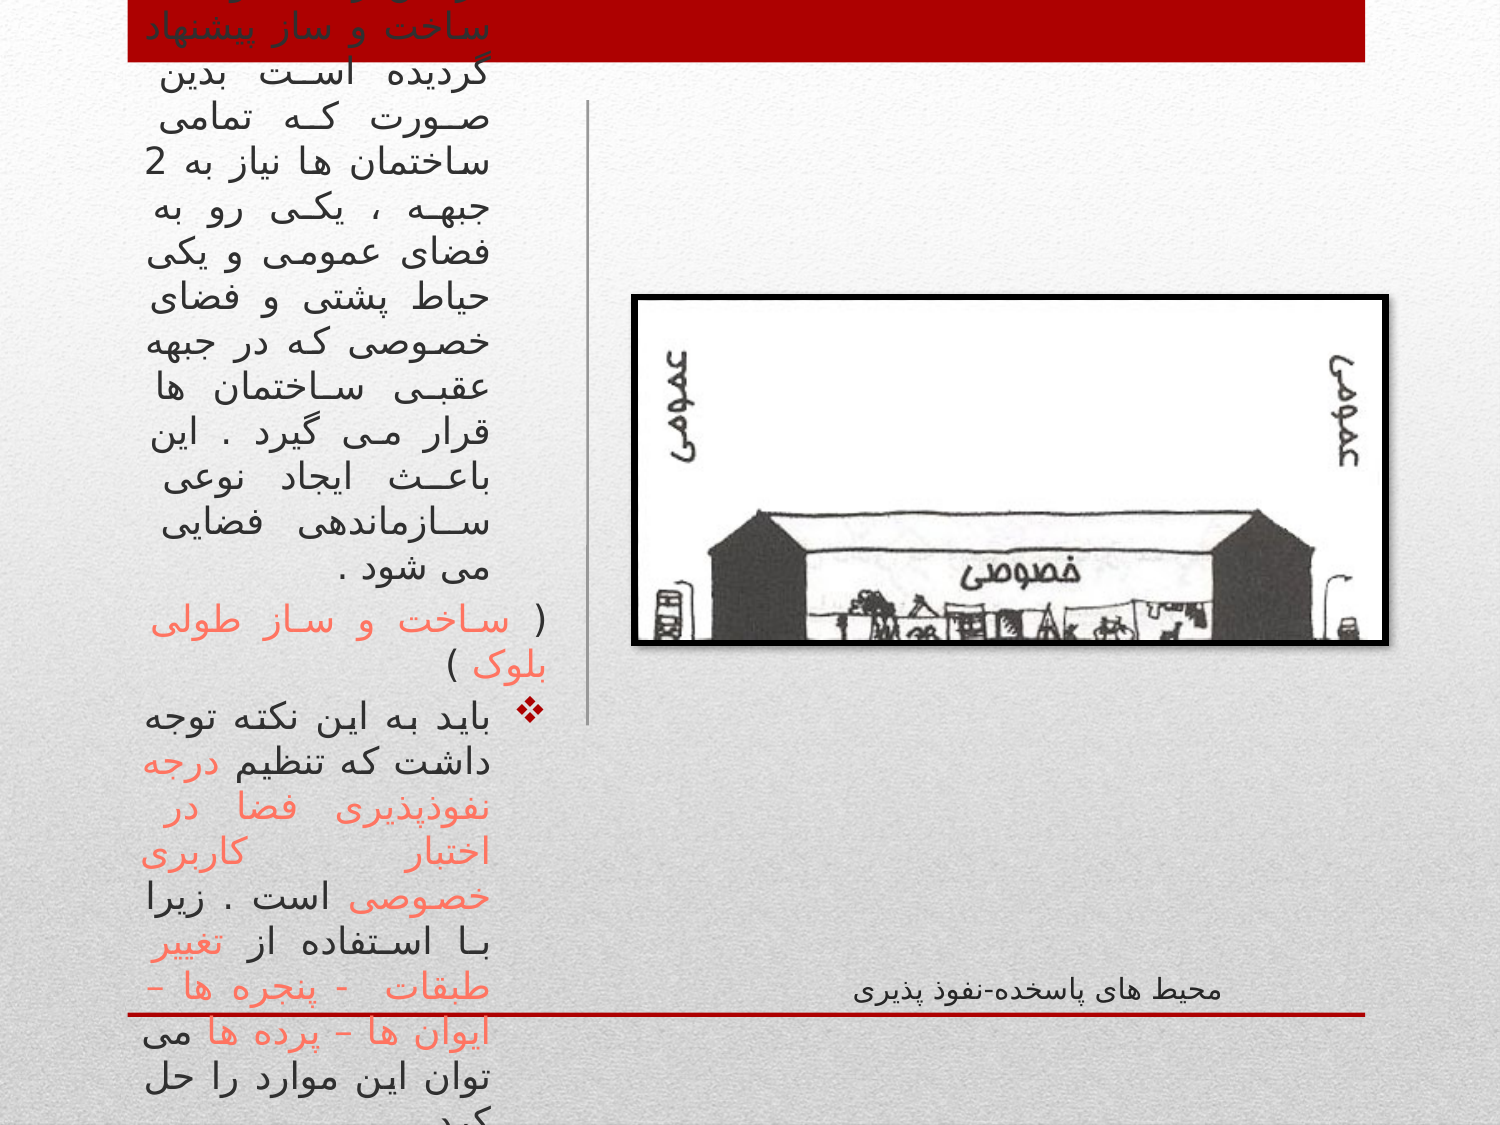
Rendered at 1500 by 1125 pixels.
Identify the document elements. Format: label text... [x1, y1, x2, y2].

picture [0, 0, 1500, 1125]
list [636, 299, 1383, 641]
list در این راستا گونه ای ساخت و ساز پیشنهاد گردیده است بدین صورت که تمامی ساختمان ها نیاز به 2 جبهه ، یکی رو به فضای عمومی و یکی حیاط پشتی و فضای خصوصی که در جبهه عقبی ساختمان ها قرار می گیرد . این باعث ایجاد نوعی سازماندهی فضایی می شود . ( ساخت و ساز طولی بلوک ) باید به این نکته توجه داشت که تنظیم درجه نفوذپذیری فضا در اختبار کاربری خصوصی است . زیرا با استفاده از تغییر طبقات - پنجره ها – ایوان ها – پرده ها می توان این موارد را حل کرد . [125, 75, 563, 1025]
title محیط های پاسخده-نفوذ پذیری [563, 750, 1238, 1013]
